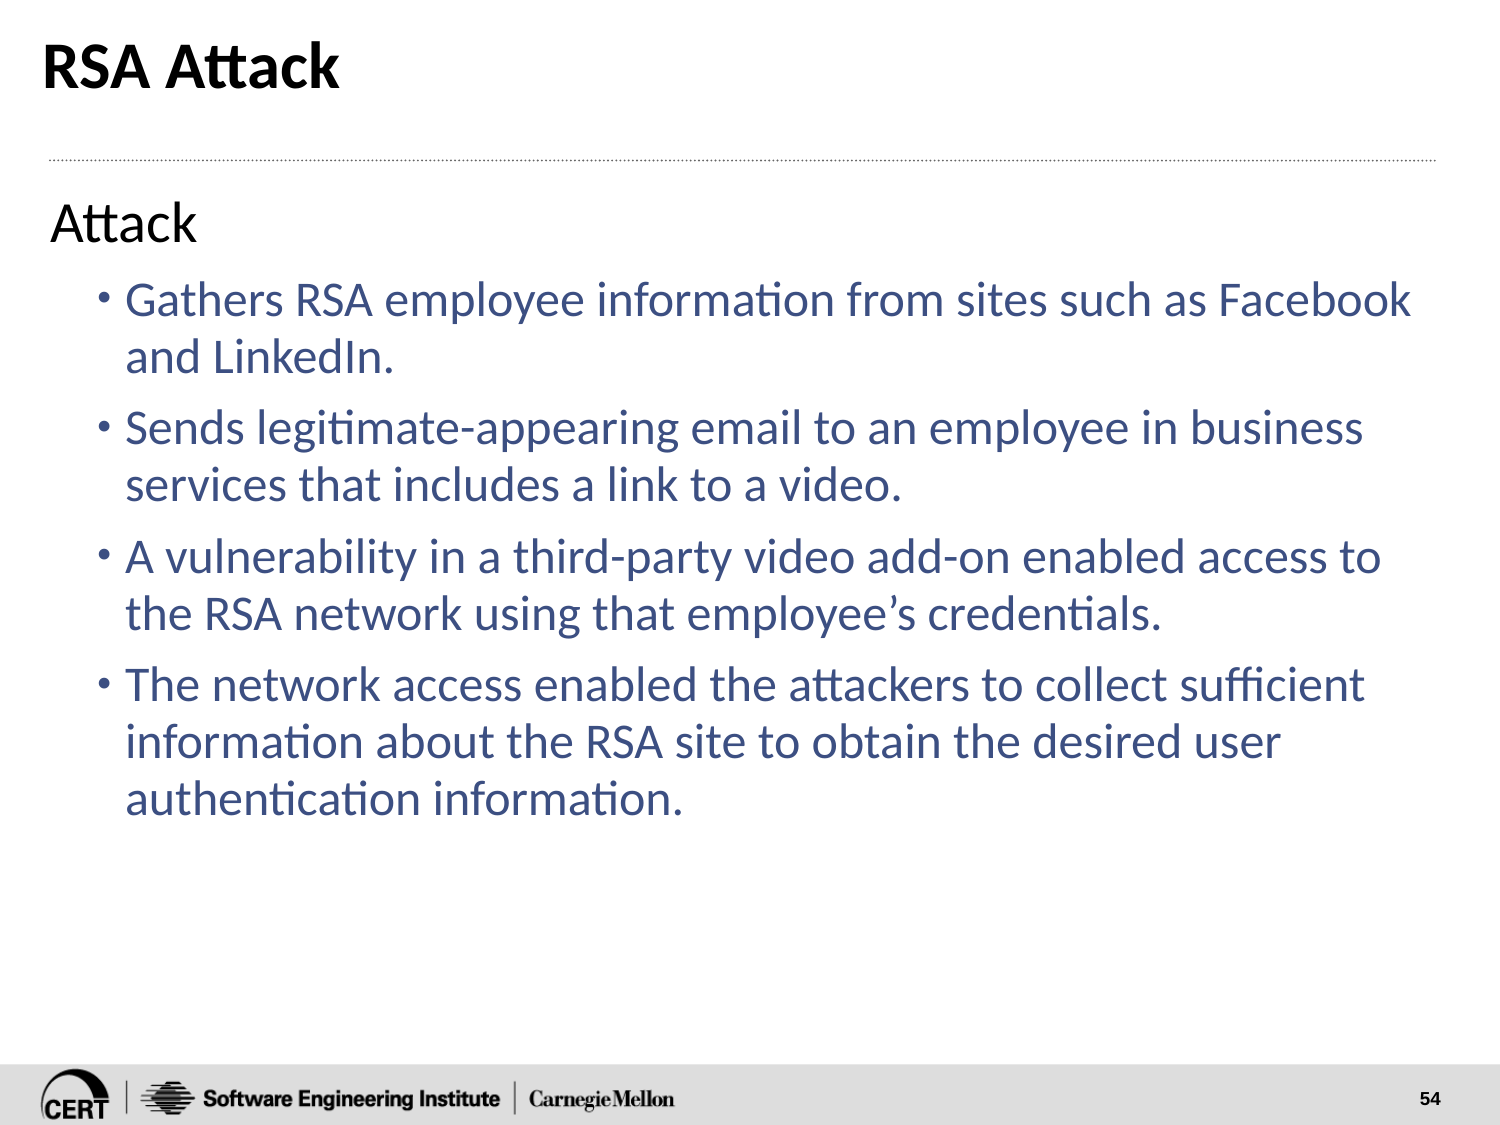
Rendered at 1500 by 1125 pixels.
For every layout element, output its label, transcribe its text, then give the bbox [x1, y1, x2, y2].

list Attack Gathers RSA employee information from sites such as Facebook and LinkedIn. Sends legitimate-appearing email to an employee in business services that includes a link to a video. A vulnerability in a third-party video add-on enabled access to the RSA network using that employee’s credentials. The network access enabled the attackers to collect sufficient information about the RSA site to obtain the desired user authentication information. [49, 187, 1438, 1001]
title RSA Attack [42, 37, 1434, 155]
picture [24, 1065, 688, 1125]
